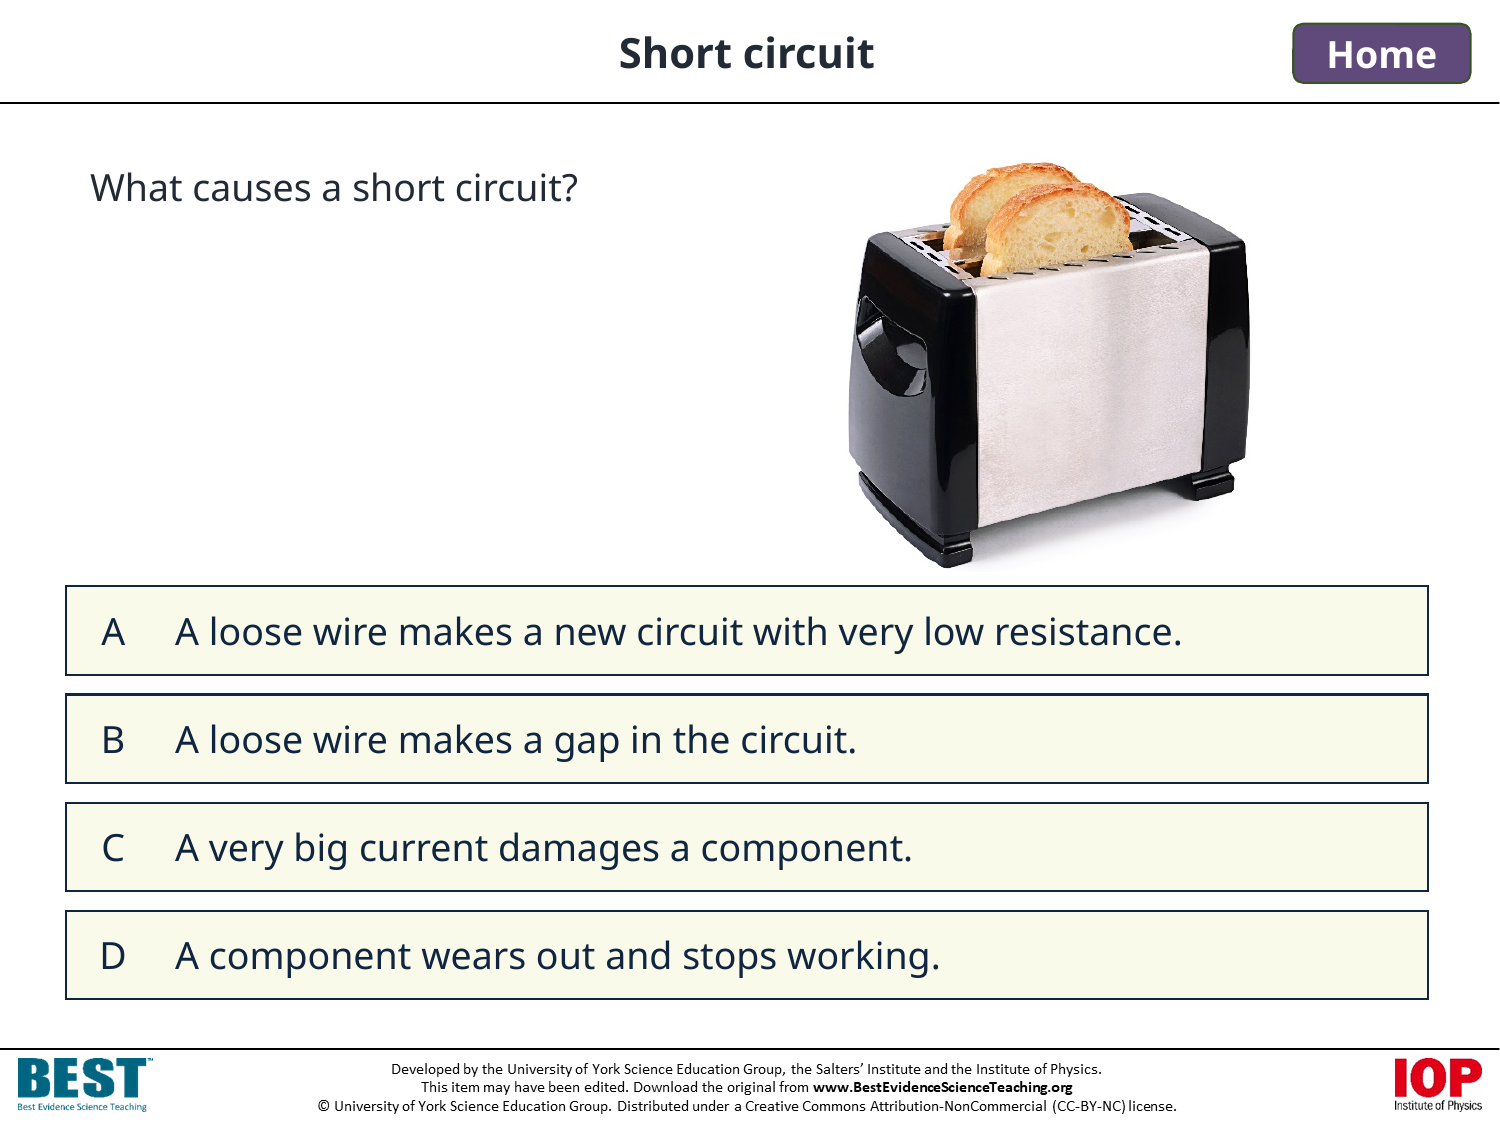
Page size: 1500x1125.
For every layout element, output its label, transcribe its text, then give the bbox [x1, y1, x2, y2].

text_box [65, 694, 1429, 784]
picture [0, 102, 1500, 1125]
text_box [65, 802, 1429, 892]
text_box Home [1292, 22, 1472, 84]
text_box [65, 586, 1429, 675]
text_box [65, 910, 1429, 1000]
text_box Short circuit [23, 4, 1471, 99]
